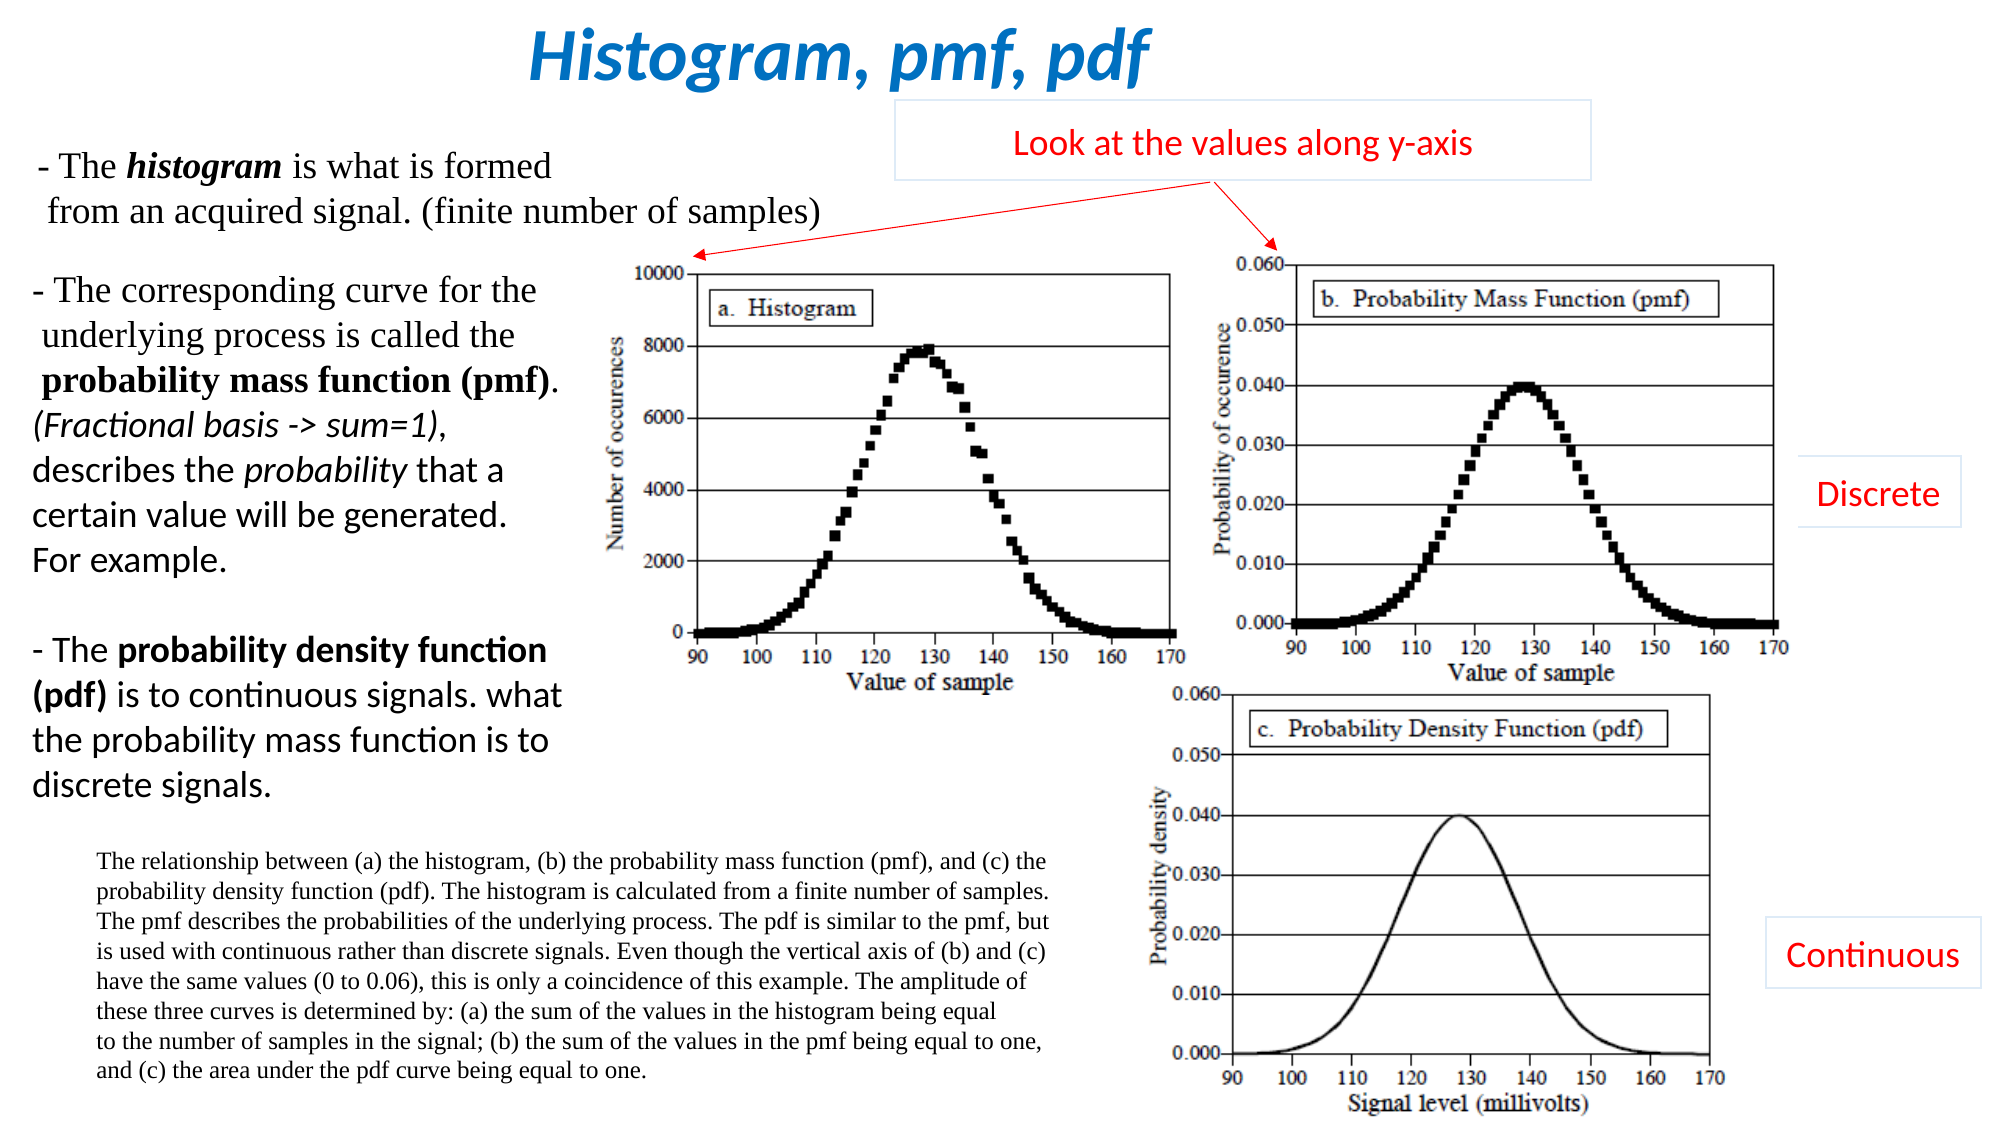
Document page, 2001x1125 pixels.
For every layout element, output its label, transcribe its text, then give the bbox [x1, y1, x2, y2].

picture [603, 249, 1798, 1121]
text_box Discrete [1798, 455, 1962, 528]
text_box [692, 182, 1211, 257]
text_box - The corresponding curve for the underlying process is called the probability mass function (pmf). (Fractional basis -> sum=1), describes the probability that a certain value will be generated. For example. - The probability density function (pdf) is to continuous signals. what the probability mass function is to discrete signals. [17, 258, 581, 813]
text_box Look at the values along y-axis [894, 99, 1592, 181]
text_box Continuous [1765, 916, 1982, 989]
text_box The relationship between (a) the histogram, (b) the probability mass function (pmf), and (c) the probability density function (pdf). The histogram is calculated from a finite number of samples. The pmf describes the probabilities of the underlying process. The pdf is similar to the pmf, but is used with continuous rather than discrete signals. Even though the vertical axis of (b) and (c) have the same values (0 to 0.06), this is only a coincidence of this example. The amplitude of these three curves is determined by: (a) the sum of the values in the histogram being equal to the number of samples in the signal; (b) the sum of the values in the pmf being equal to one, and (c) the area under the pdf curve being equal to one. [81, 837, 1082, 1092]
text_box - The histogram is what is formed from an acquired signal. (finite number of samples) [22, 133, 837, 239]
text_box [1214, 182, 1278, 251]
text_box Histogram, pmf, pdf [514, 0, 1165, 103]
